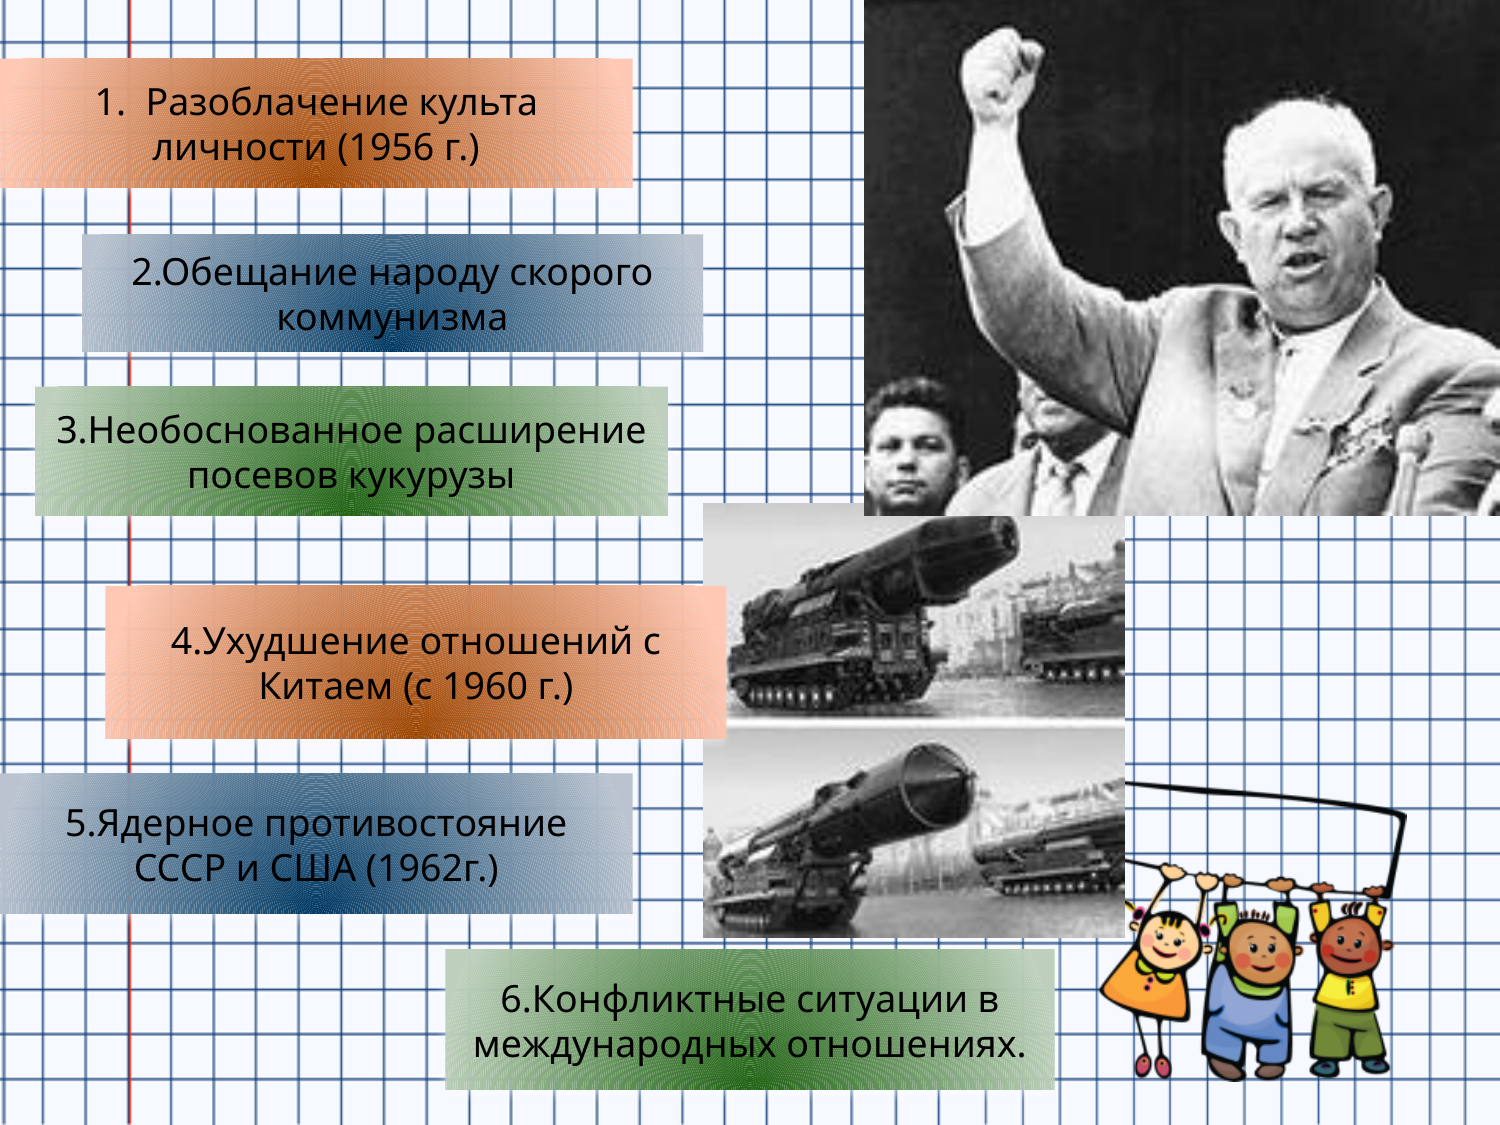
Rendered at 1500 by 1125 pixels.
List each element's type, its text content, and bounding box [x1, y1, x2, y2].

text_box 3.Необоснованное расширение посевов кукурузы [35, 386, 668, 516]
text_box 5.Ядерное противостояние СССР и США (1962г.) [0, 773, 633, 914]
text_box 6.Конфликтные ситуации в международных отношениях. [445, 949, 1055, 1090]
text_box 1. Разоблачение культа личности (1956 г.) [0, 58, 633, 188]
picture [0, 0, 1500, 1125]
text_box 2.Обещание народу скорого коммунизма [82, 234, 704, 352]
text_box 4.Ухудшение отношений с Китаем (с 1960 г.) [105, 585, 695, 739]
